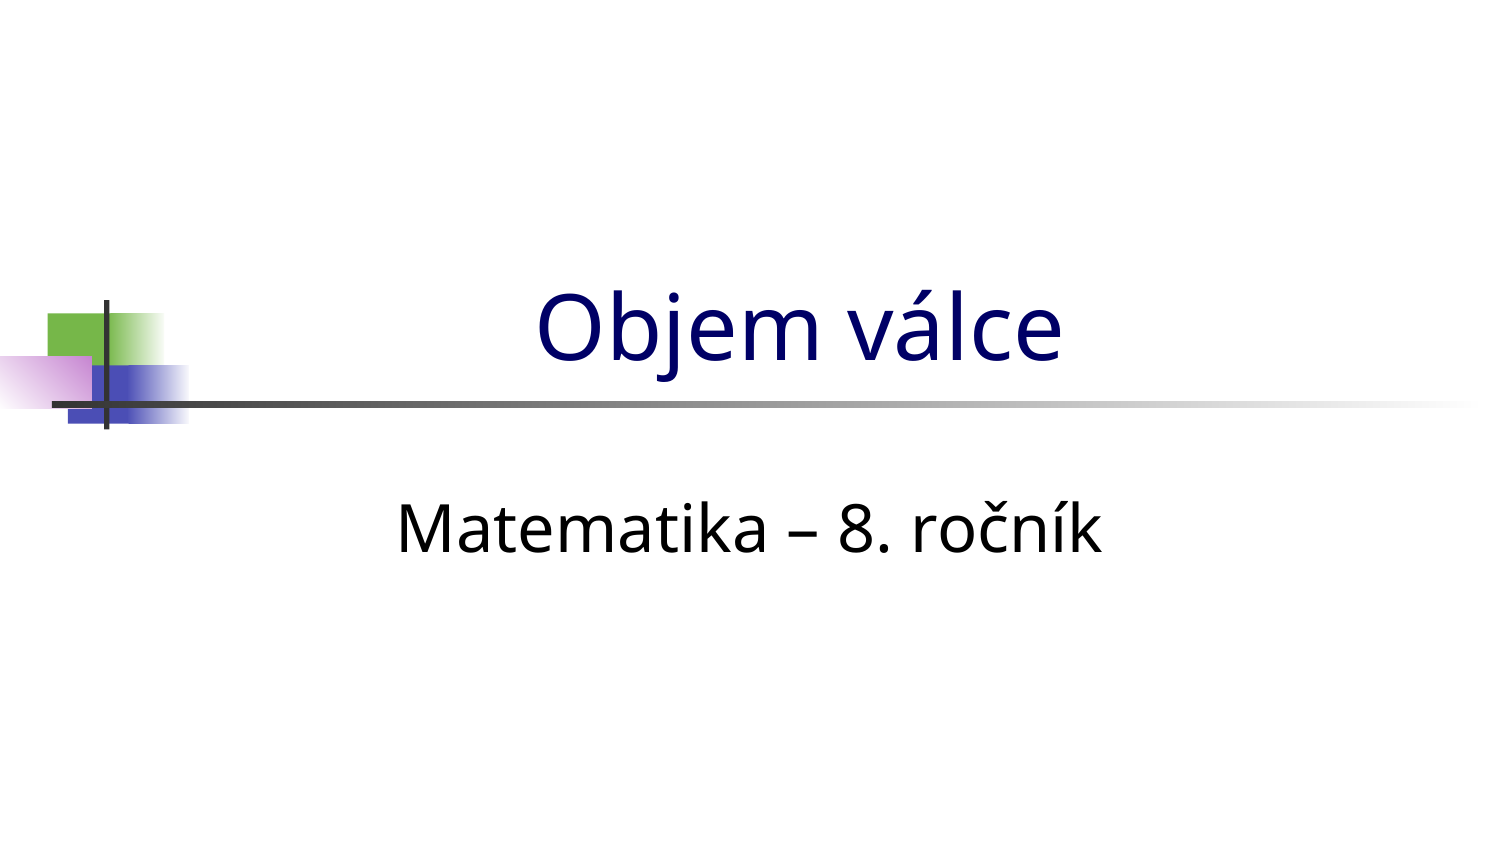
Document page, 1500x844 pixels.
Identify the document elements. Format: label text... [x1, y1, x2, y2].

title Objem válce [162, 206, 1438, 387]
subtitle Matematika – 8. ročník [224, 477, 1276, 694]
